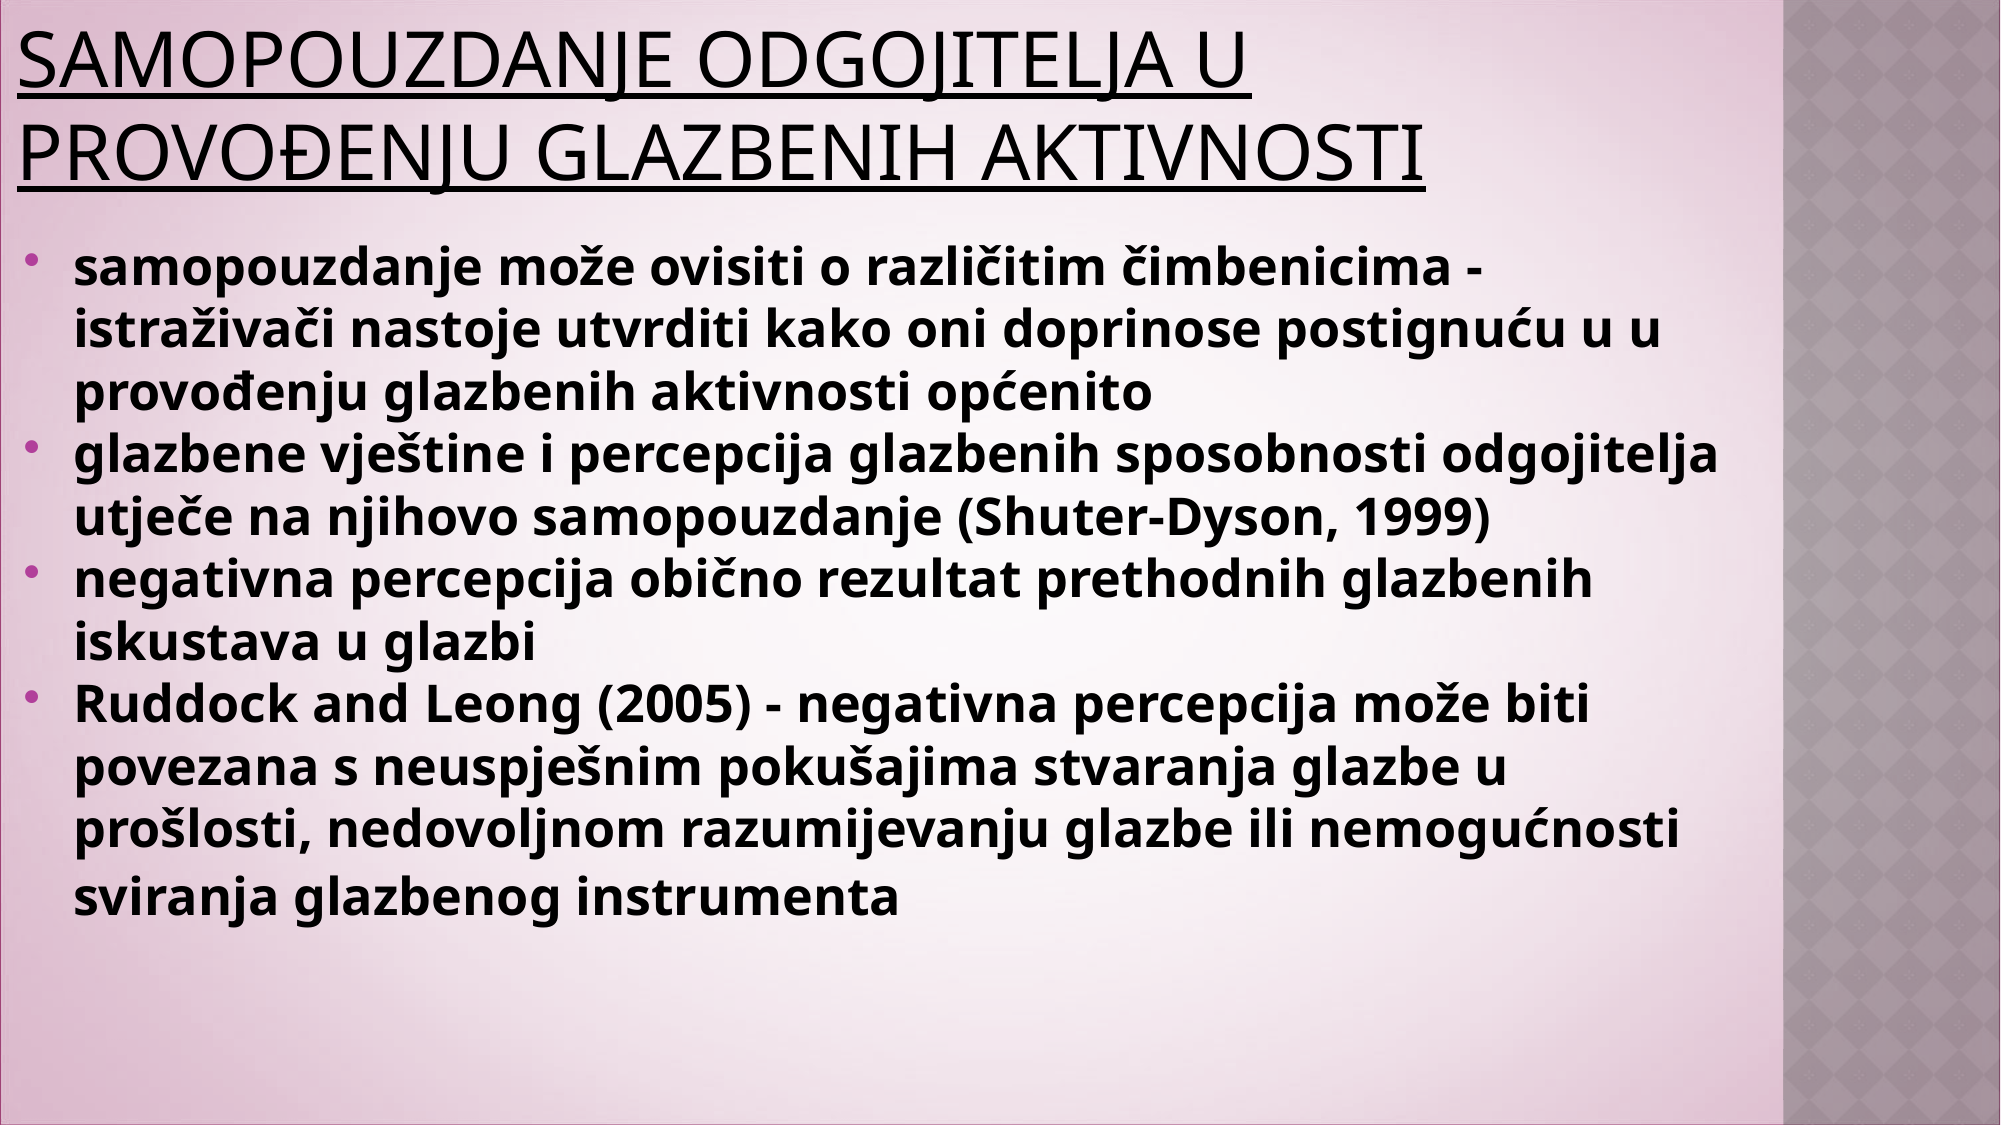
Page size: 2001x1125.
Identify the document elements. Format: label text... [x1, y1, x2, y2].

list samopouzdanje može ovisiti o različitim čimbenicima - istraživači nastoje utvrditi kako oni doprinose postignuću u u provođenju glazbenih aktivnosti općenito glazbene vještine i percepcija glazbenih sposobnosti odgojitelja utječe na njihovo samopouzdanje (Shuter-Dyson, 1999) negativna percepcija obično rezultat prethodnih glazbenih iskustava u glazbi Ruddock and Leong (2005) - negativna percepcija može biti povezana s neuspješnim pokušajima stvaranja glazbe u prošlosti, nedovoljnom razumijevanju glazbe ili nemogućnosti sviranja glazbenog instrumenta [8, 224, 1748, 1060]
title samopouzdanje odgojitelja u provođenju glazbenih aktivnosti [8, 8, 1592, 196]
